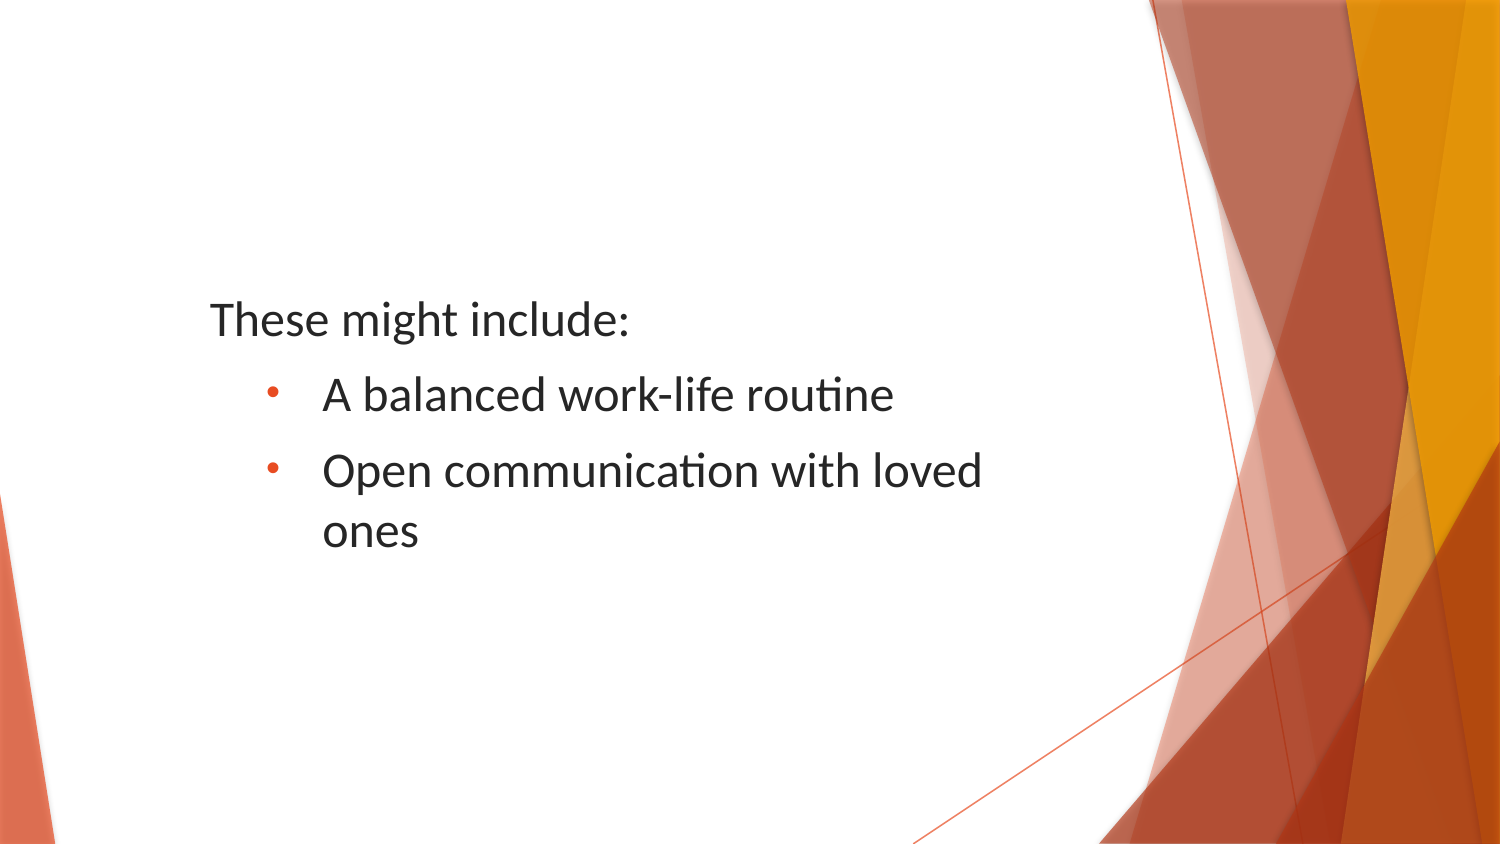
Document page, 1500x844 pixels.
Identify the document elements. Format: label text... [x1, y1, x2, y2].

list These might include: A balanced work-life routine Open communication with loved ones [194, 114, 1022, 729]
